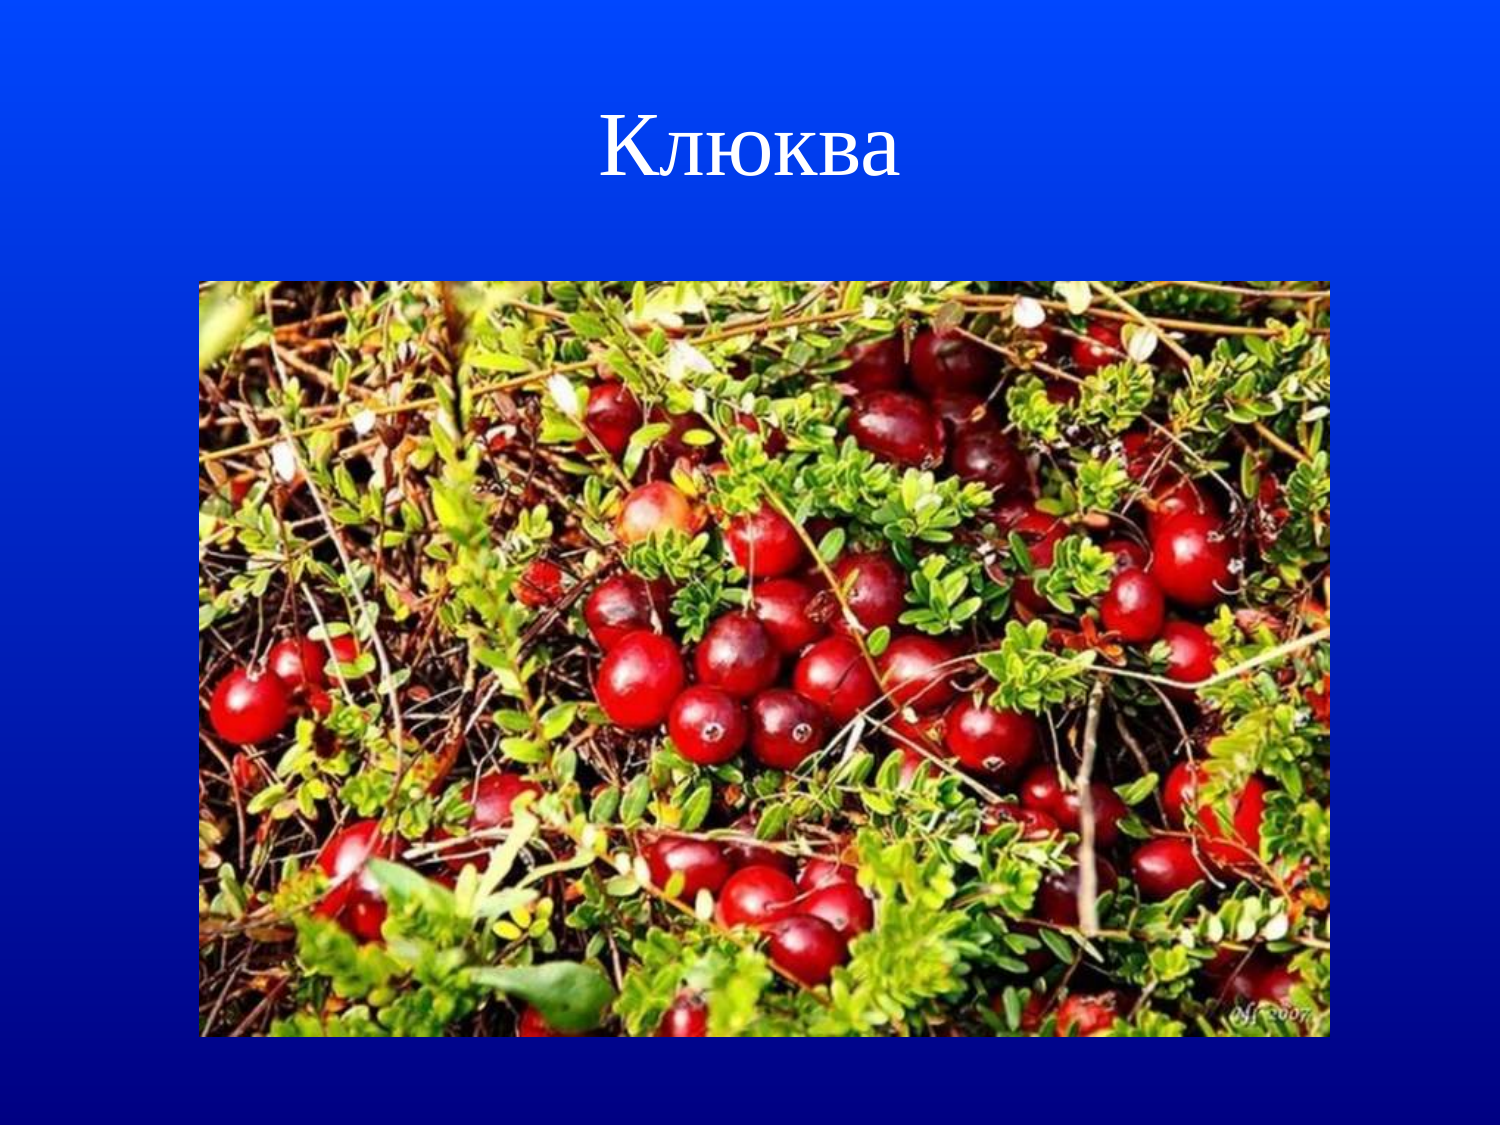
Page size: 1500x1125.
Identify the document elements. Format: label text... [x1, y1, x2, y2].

title Клюква [75, 45, 1425, 233]
picture [198, 280, 1330, 1038]
